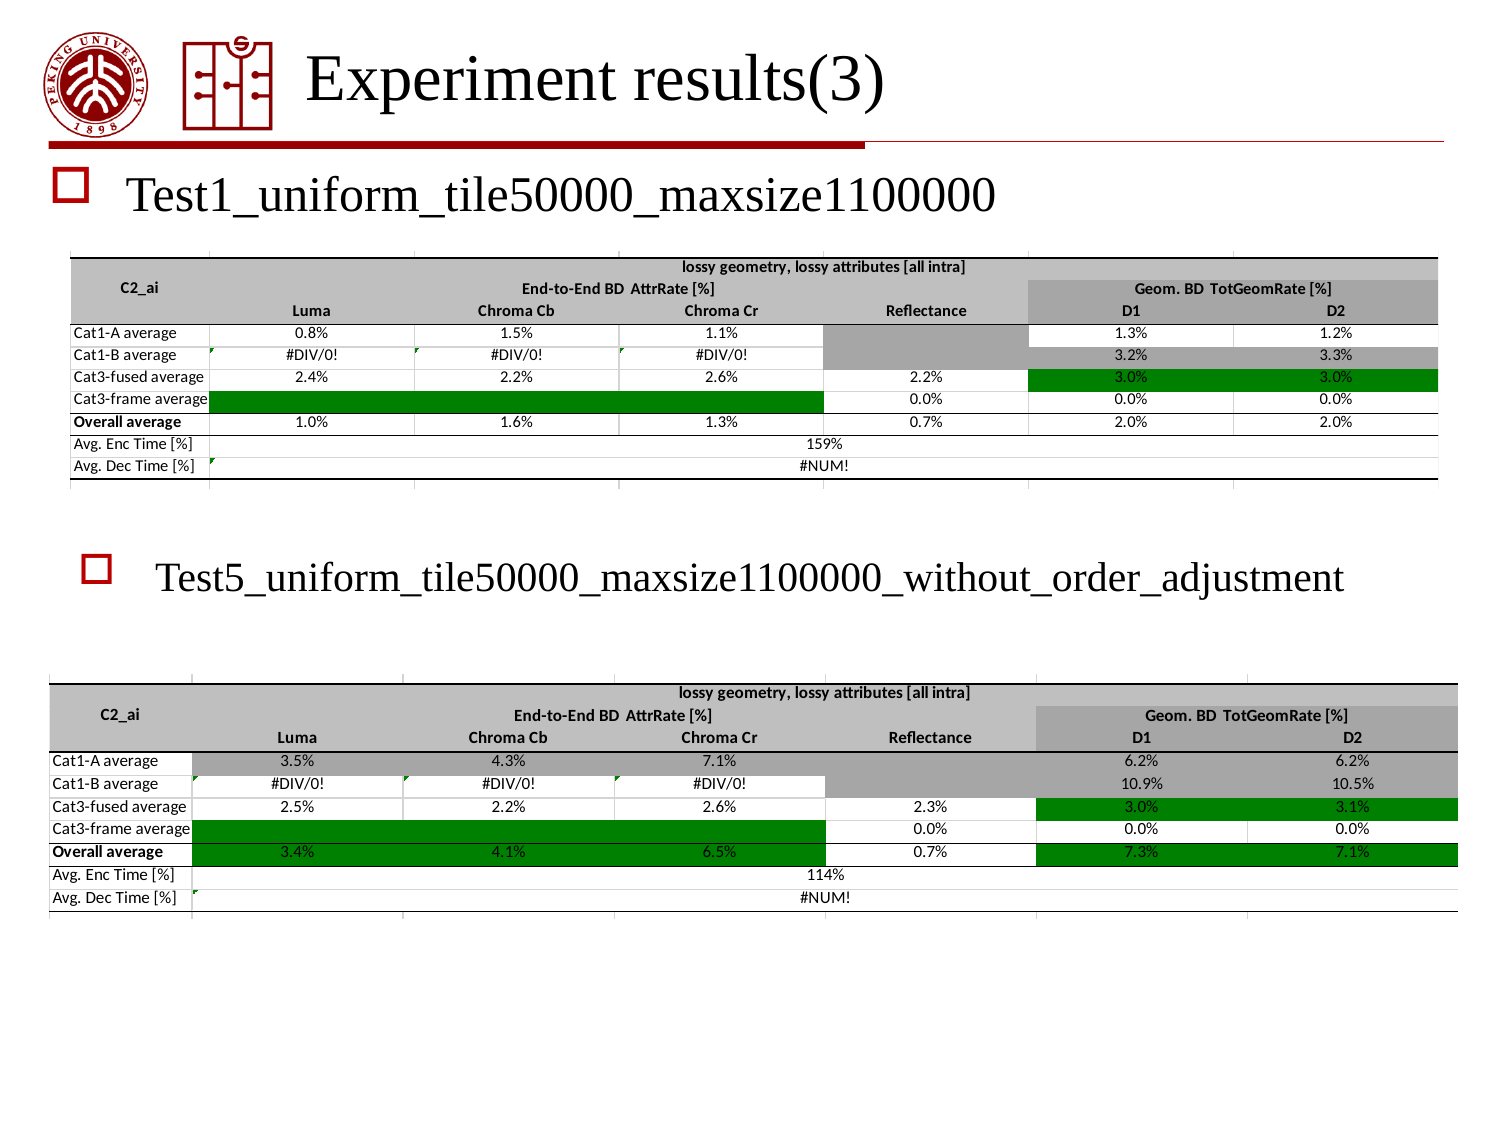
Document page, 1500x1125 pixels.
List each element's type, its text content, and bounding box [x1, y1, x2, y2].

text_box Test1_uniform_tile50000_maxsize1100000 [33, 159, 1444, 341]
picture [48, 674, 1459, 919]
text_box Test5_uniform_tile50000_maxsize1100000_without_order_adjustment [63, 283, 1474, 1125]
picture [70, 251, 1439, 489]
text_box Experiment results(3) [290, 26, 1443, 122]
picture [41, 30, 275, 139]
